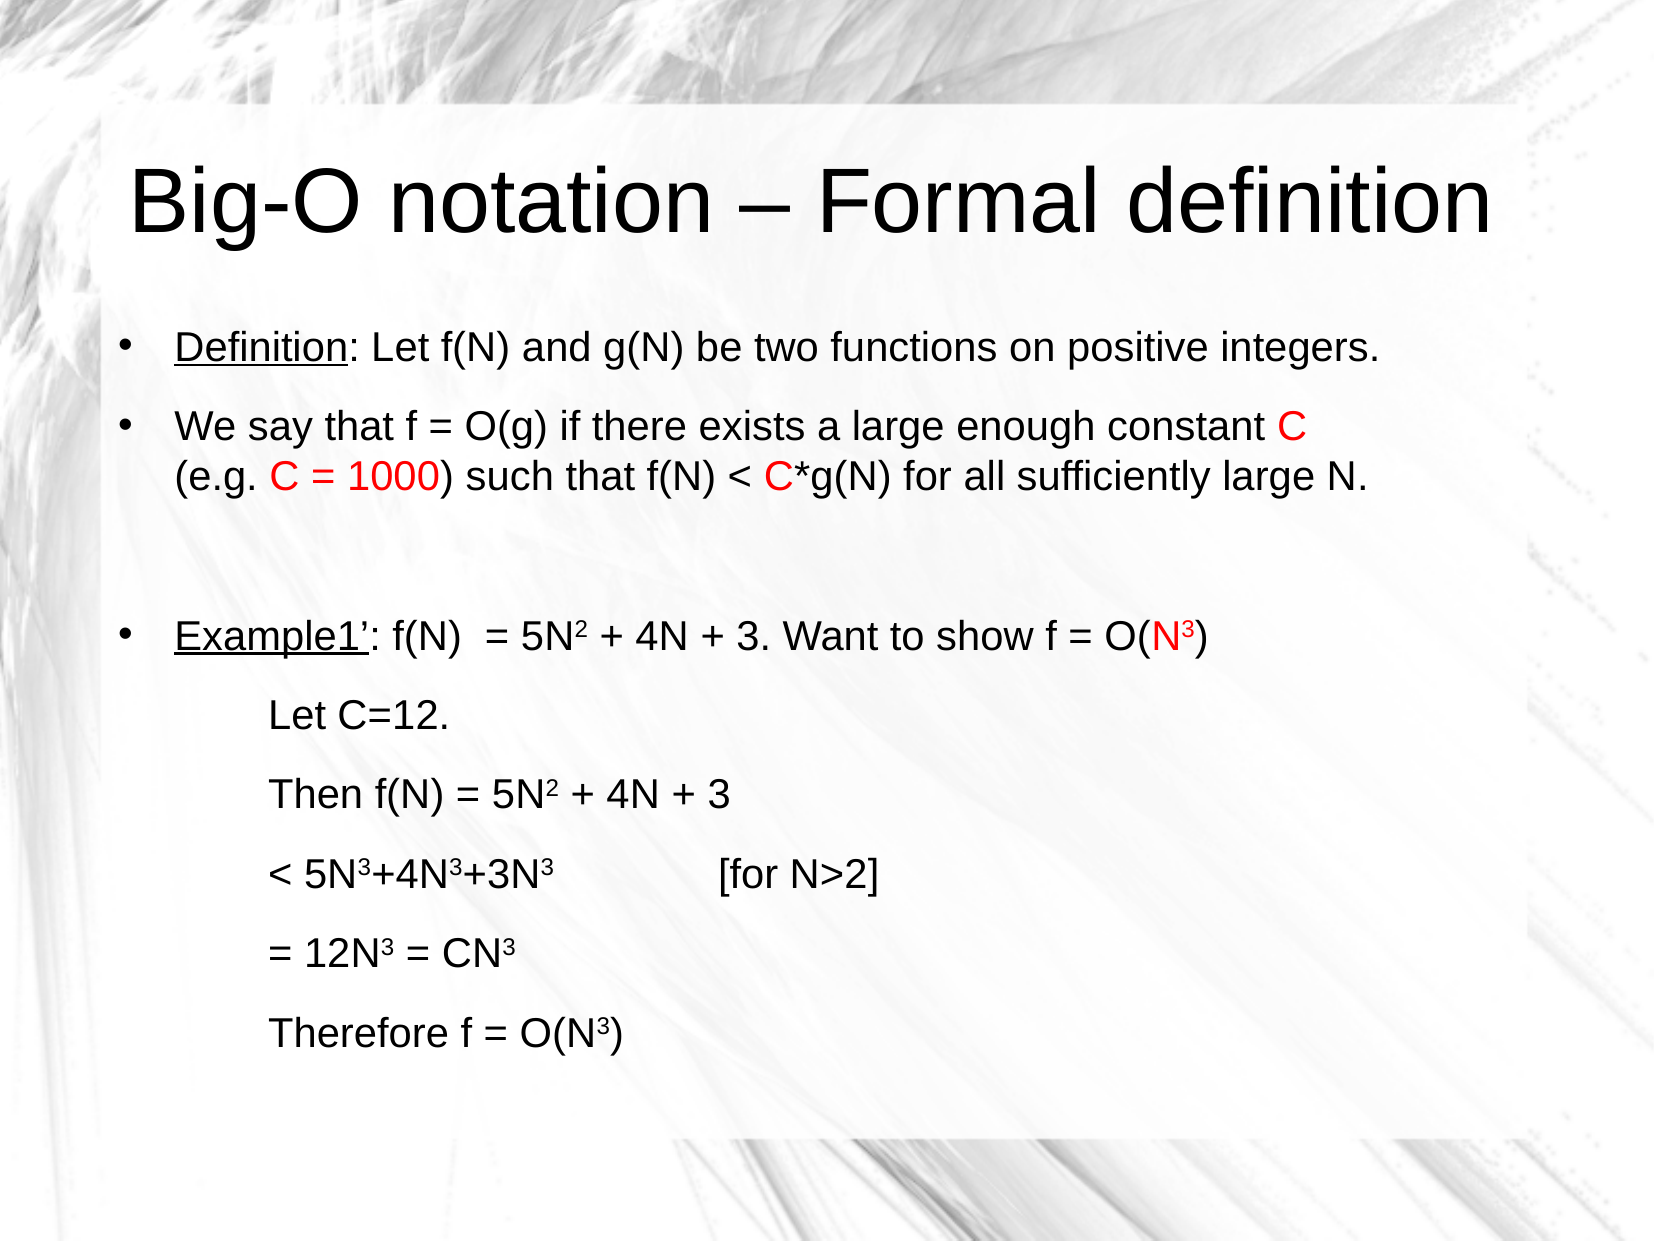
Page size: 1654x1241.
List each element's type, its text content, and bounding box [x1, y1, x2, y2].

title Big-O notation – Formal definition [118, 112, 1506, 281]
picture [0, 0, 1654, 1241]
list Definition: Let f(N) and g(N) be two functions on positive integers. We say that f = O(g) if there exists a large enough constant C (e.g. C = 1000) such that f(N) < C*g(N) for all sufficiently large N. Example1’: f(N) = 5N2 + 4N + 3. Want to show f = O(N3) Let C=12. Then f(N) = 5N2 + 4N + 3 < 5N3+4N3+3N3 [for N>2] = 12N3 = CN3 Therefore f = O(N3) [118, 319, 1571, 1102]
